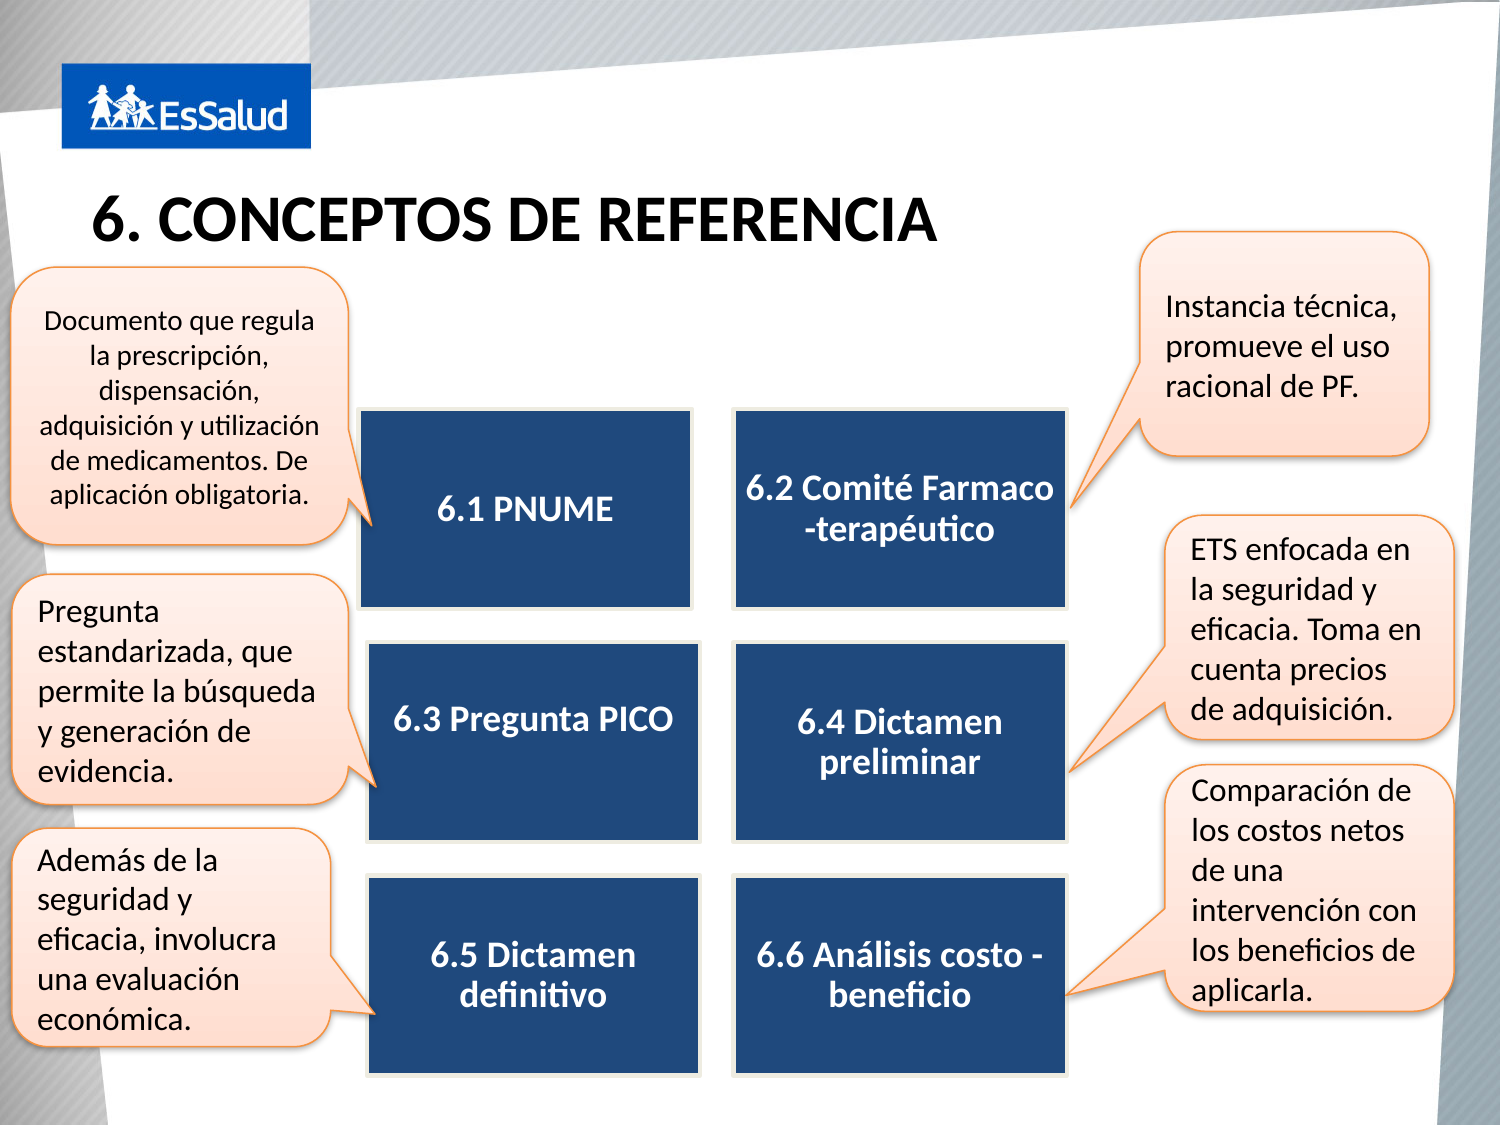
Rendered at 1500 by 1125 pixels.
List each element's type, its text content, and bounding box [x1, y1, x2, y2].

title 6. CONCEPTOS DE REFERENCIA [76, 155, 1427, 275]
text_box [191, 408, 1243, 1076]
text_box ETS enfocada en la seguridad y eficacia. Toma en cuenta precios de adquisición. [1248, 514, 1455, 741]
text_box Comparación de los costos netos de una intervención con los beneficios de aplicarla. [1248, 763, 1455, 1013]
text_box Pregunta estandarizada, que permite la búsqueda y generación de evidencia. [10, 573, 186, 806]
text_box Además de la seguridad y eficacia, involucra una evaluación económica. [10, 827, 186, 1048]
picture [0, 0, 1500, 1125]
text_box Documento que regula la prescripción, dispensación, adquisición y utilización de medicamentos. De aplicación obligatoria. [9, 266, 350, 546]
text_box Instancia técnica, promueve el uso racional de PF. [1117, 230, 1431, 457]
